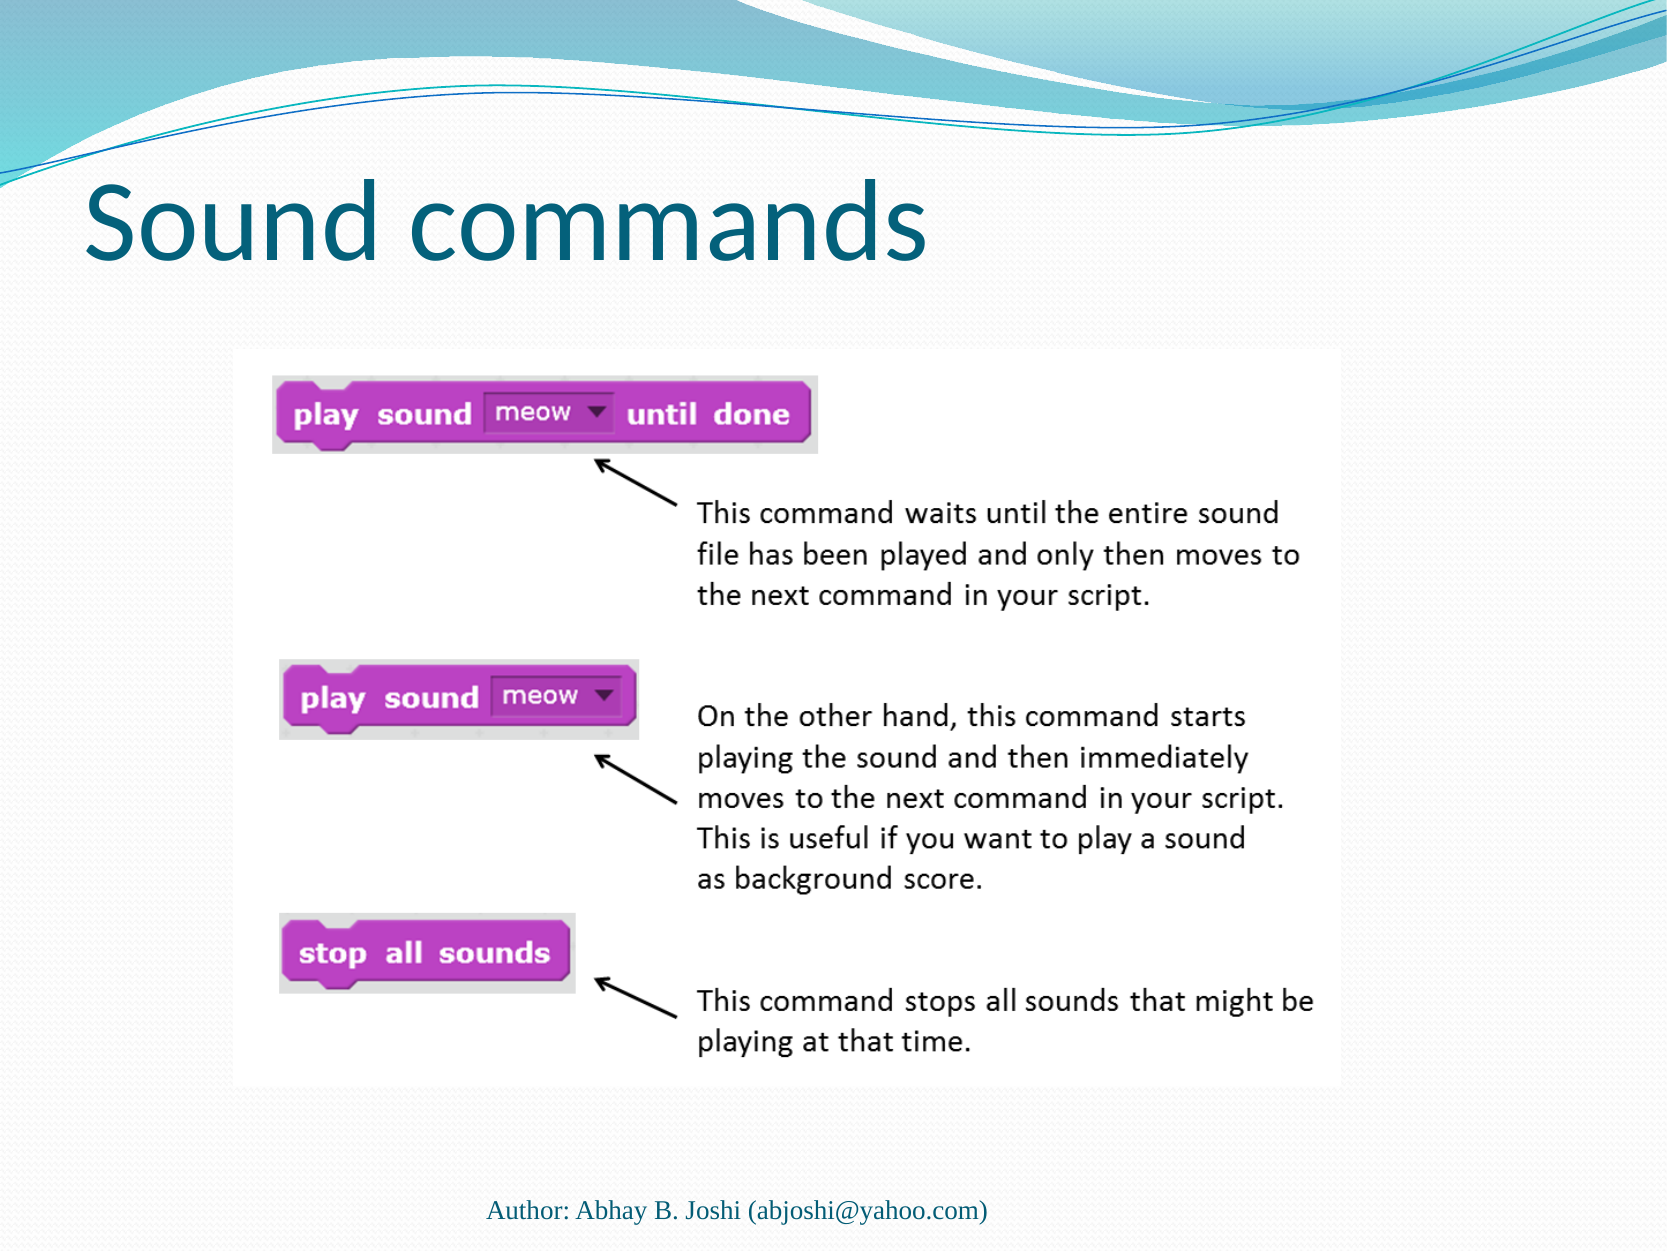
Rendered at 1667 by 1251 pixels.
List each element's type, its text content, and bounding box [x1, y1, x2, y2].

picture [233, 349, 1341, 1087]
footer Author: Abhay B. Joshi (abjoshi@yahoo.com) [486, 1158, 1098, 1226]
title Sound commands [83, 75, 1584, 284]
